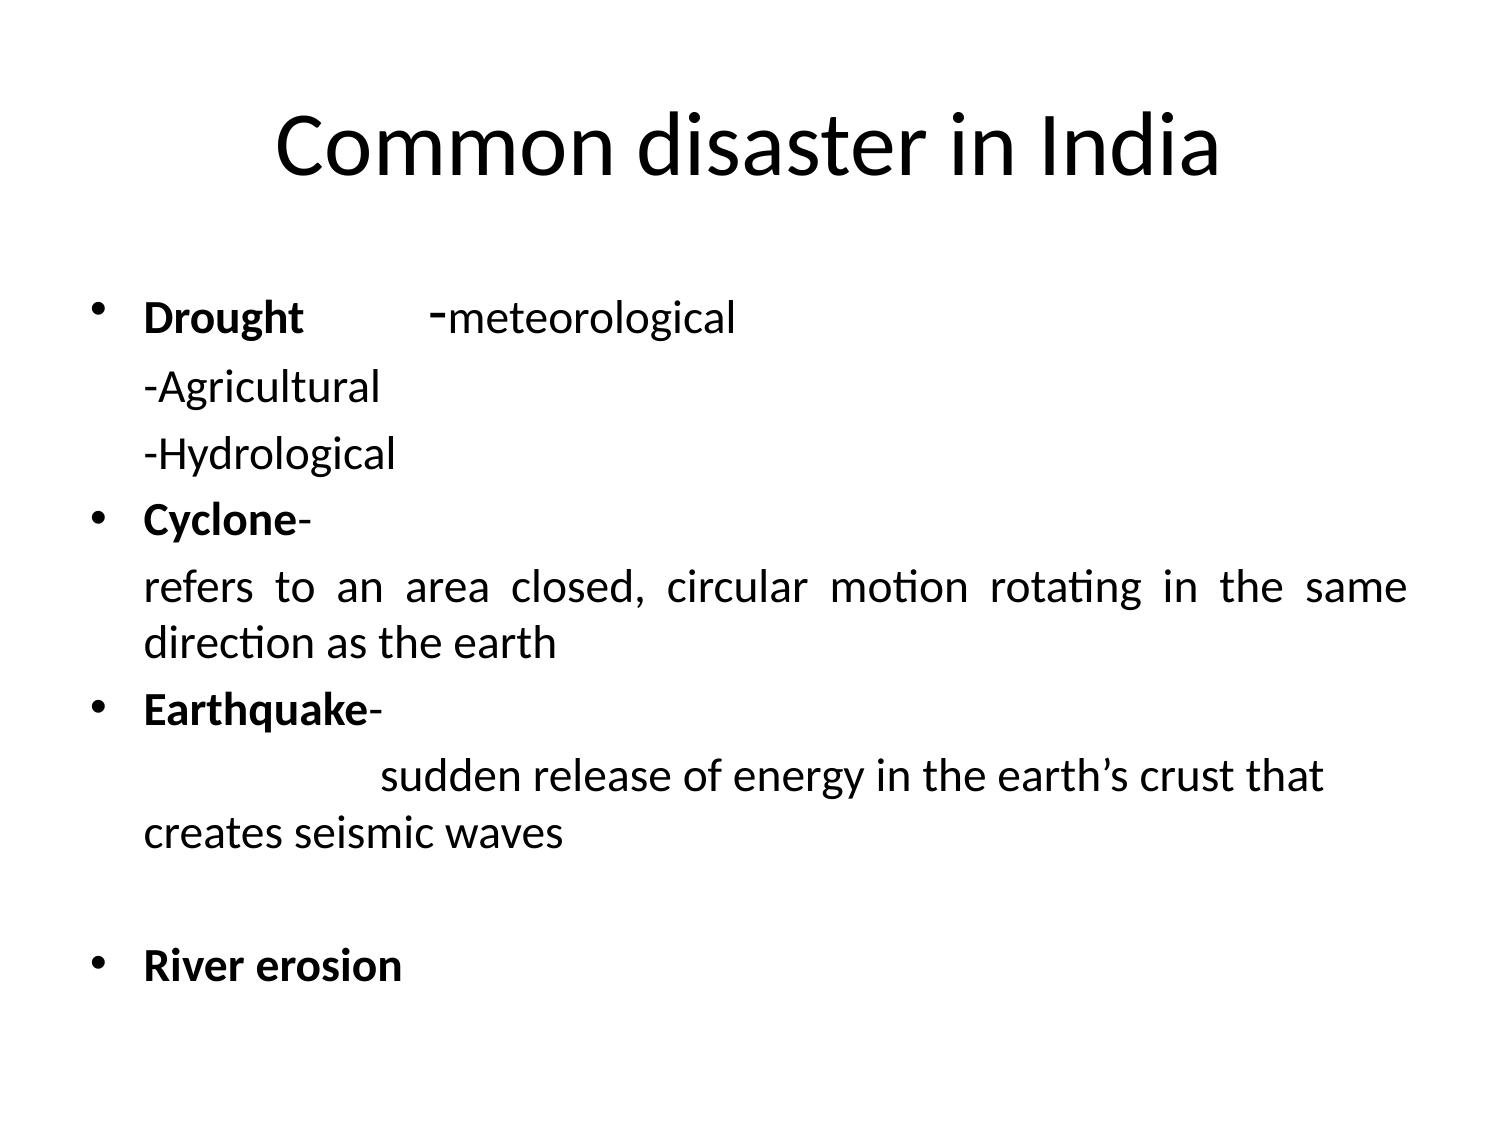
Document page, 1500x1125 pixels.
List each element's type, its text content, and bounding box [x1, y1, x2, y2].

list Drought -meteorological -Agricultural -Hydrological Cyclone- refers to an area closed, circular motion rotating in the same direction as the earth Earthquake- sudden release of energy in the earth’s crust that creates seismic waves River erosion [75, 262, 1425, 1005]
title Common disaster in India [75, 45, 1425, 233]
